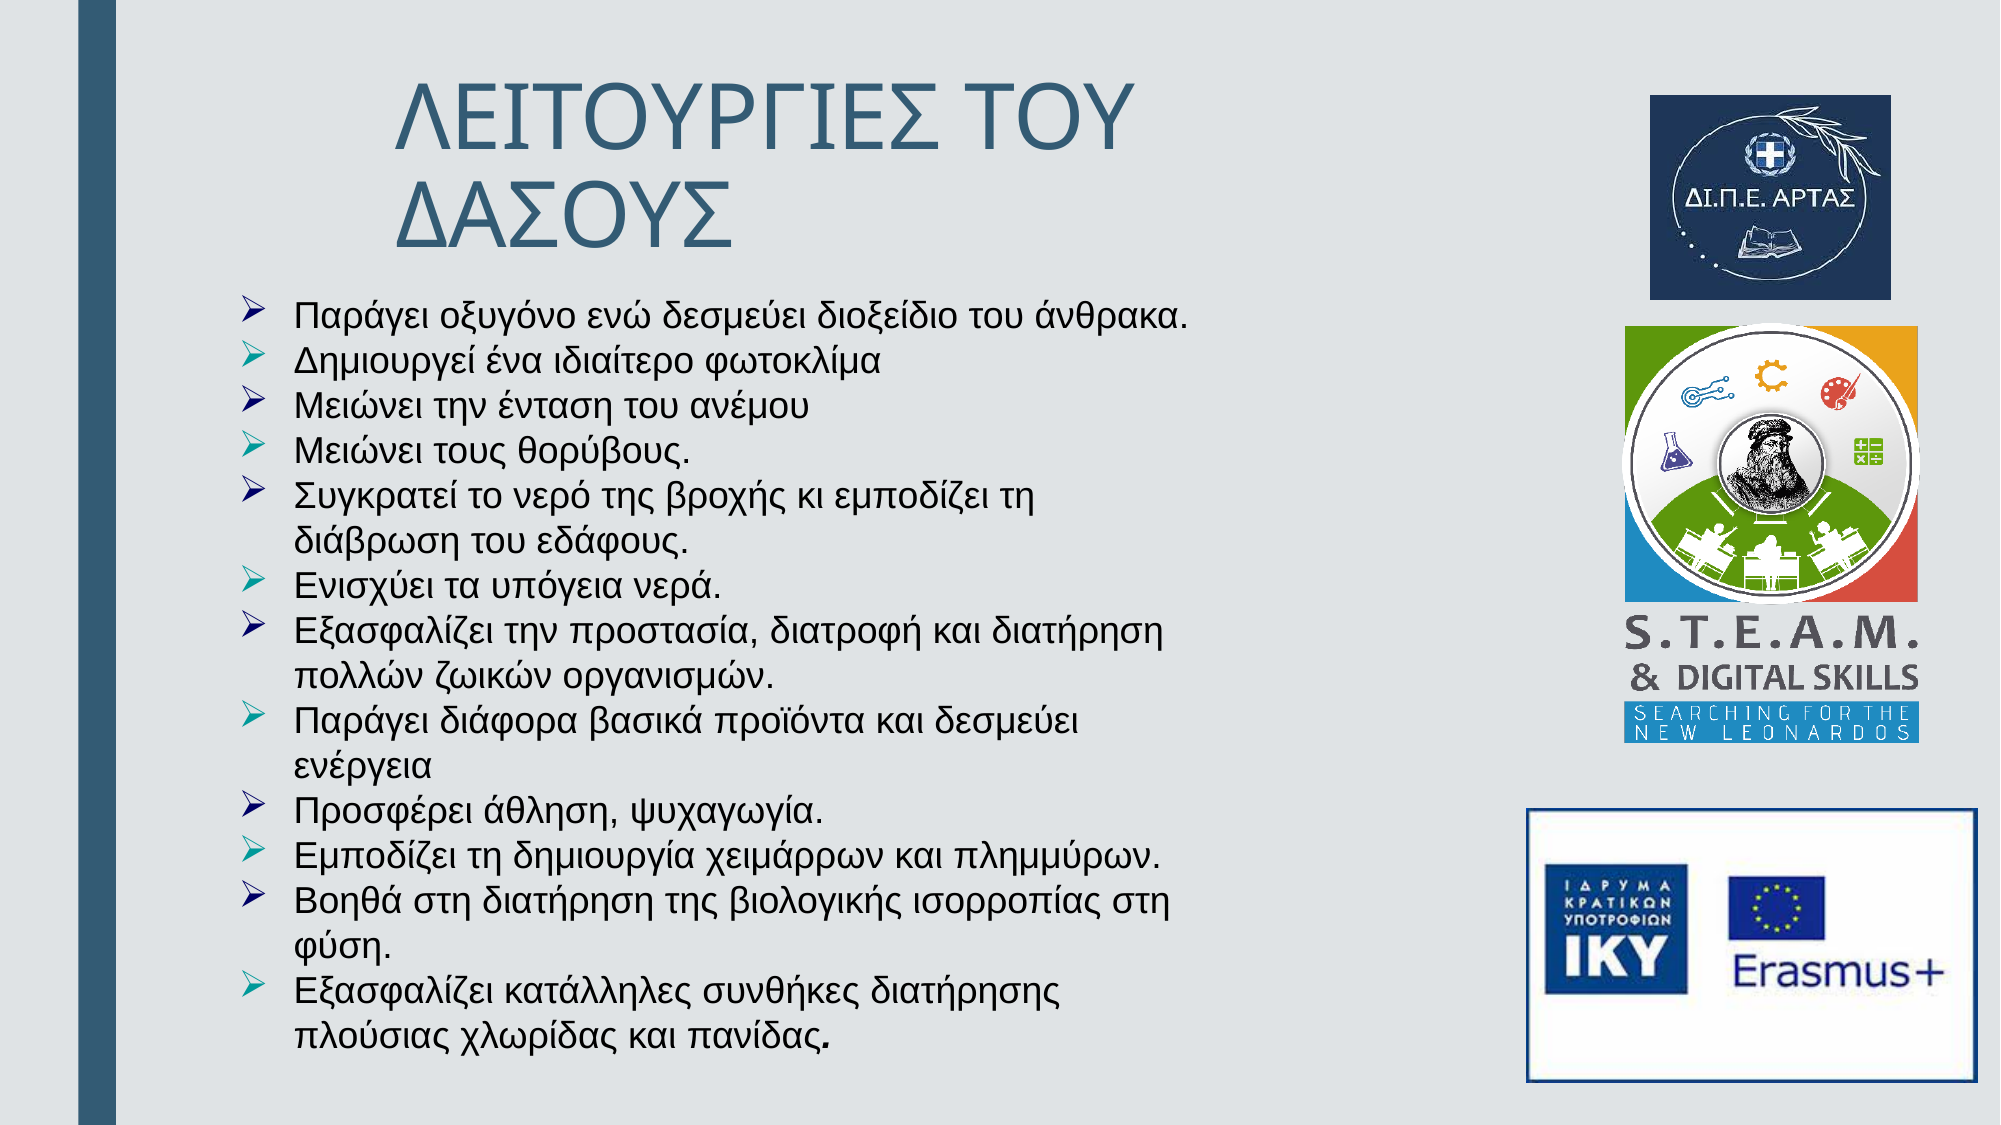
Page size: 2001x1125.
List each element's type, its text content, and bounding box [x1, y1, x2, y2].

picture [1650, 95, 1891, 300]
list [1525, 808, 1978, 1083]
title ΛΕΙΤΟΥΡΓΙΕΣ ΤΟΥ ΔΑΣΟΥΣ [379, 64, 1346, 184]
picture [1622, 323, 1920, 743]
text_box Παράγει οξυγόνο ενώ δεσμεύει διοξείδιο του άνθρακα. Δημιουργεί ένα ιδιαίτερο φωτοκλίμα Μειώνει την ένταση του ανέμου Μειώνει τους θορύβους. Συγκρατεί το νερό της βροχής κι εμποδίζει τη διάβρωση του εδάφους. Ενισχύει τα υπόγεια νερά. Εξασφαλίζει την προστασία, διατροφή και διατήρηση πολλών ζωικών οργανισμών. Παράγει διάφορα βασικά προϊόντα και δεσμεύει ενέργεια Προσφέρει άθληση, ψυχαγωγία. Εμποδίζει τη δημιουργία χειμάρρων και πλημμύρων. Βοηθά στη διατήρηση της βιολογικής ισορροπίας στη φύση. Εξασφαλίζει κατάλληλες συνθήκες διατήρησης πλούσιας χλωρίδας και πανίδας. [224, 283, 1225, 1064]
